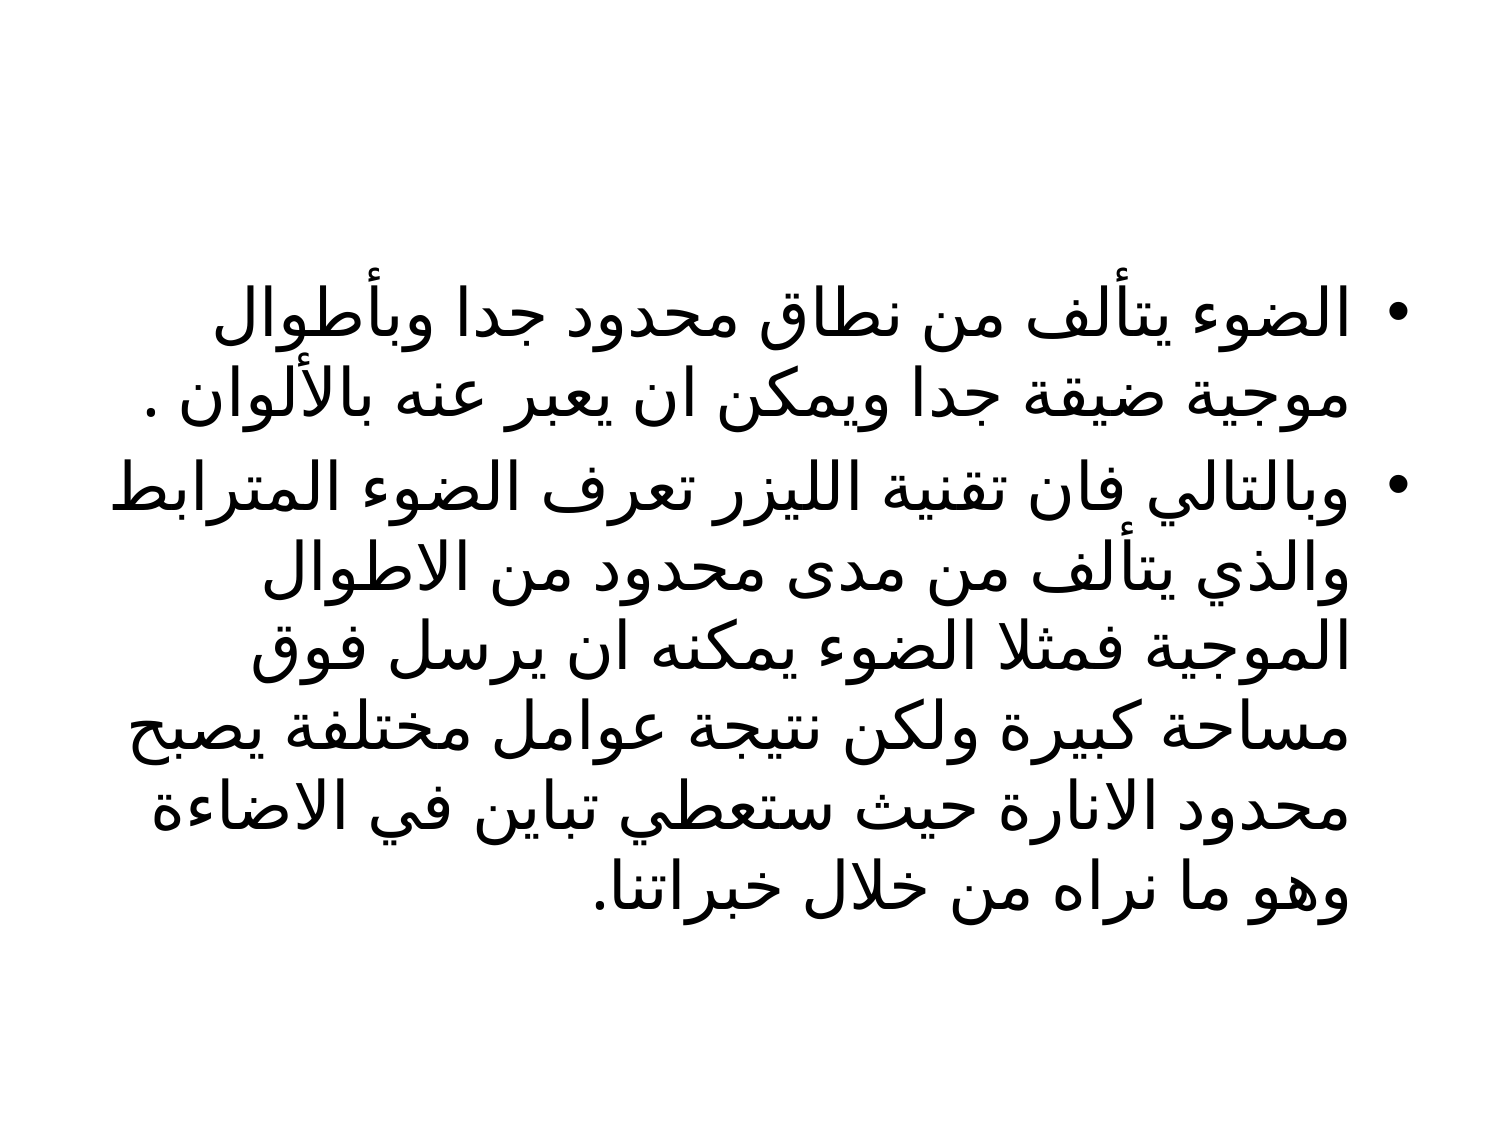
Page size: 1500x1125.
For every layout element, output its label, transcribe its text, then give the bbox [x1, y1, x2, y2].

list الضوء يتألف من نطاق محدود جدا وبأطوال موجية ضيقة جدا ويمكن ان يعبر عنه بالألوان . وبالتالي فان تقنية الليزر تعرف الضوء المترابط والذي يتألف من مدى محدود من الاطوال الموجية فمثلا الضوء يمكنه ان يرسل فوق مساحة كبيرة ولكن نتيجة عوامل مختلفة يصبح محدود الانارة حيث ستعطي تباين في الاضاءة وهو ما نراه من خلال خبراتنا. [75, 262, 1425, 1005]
